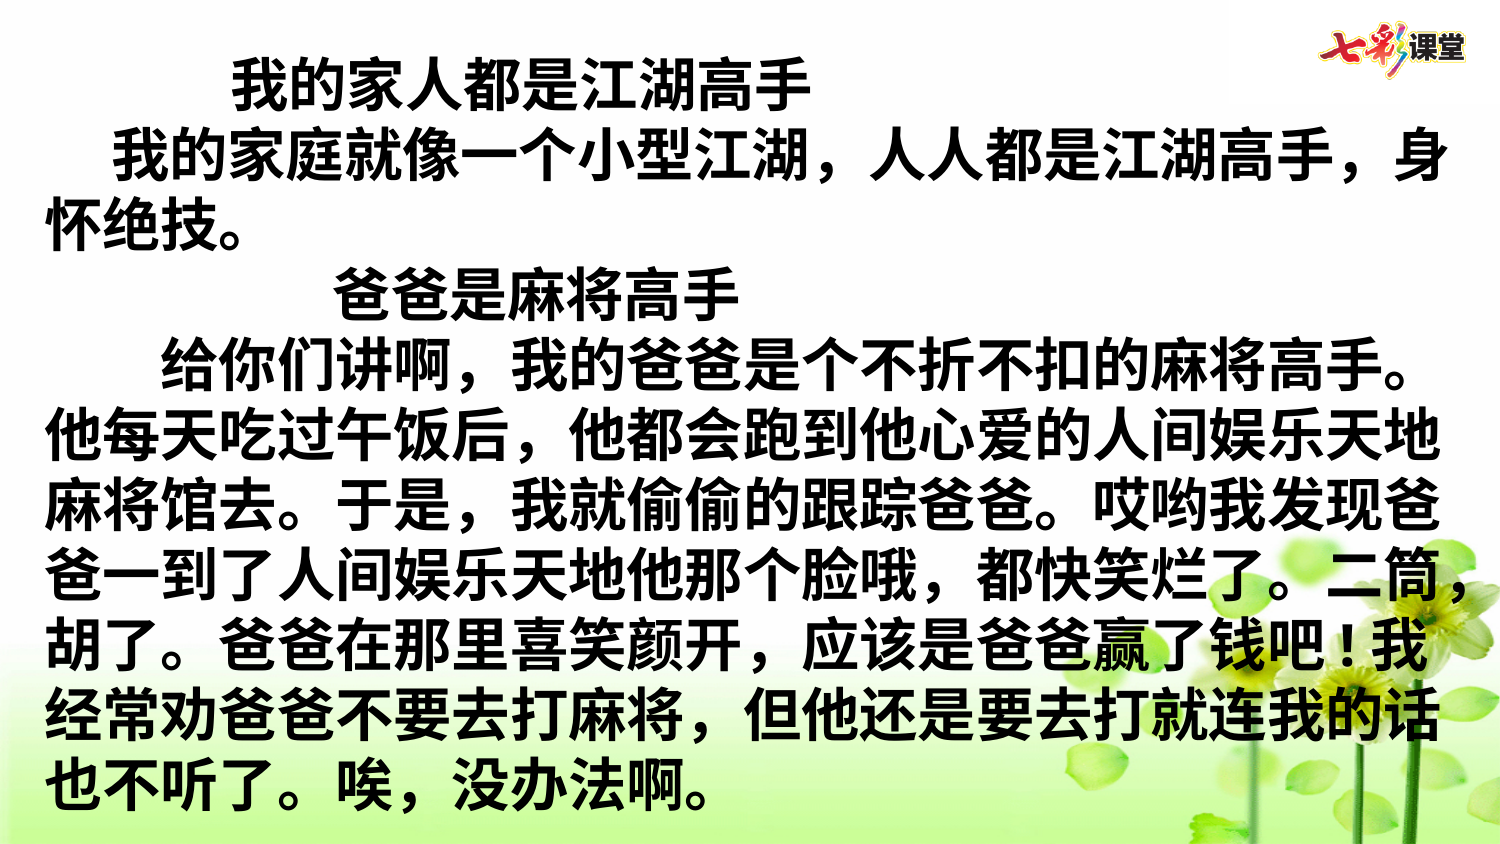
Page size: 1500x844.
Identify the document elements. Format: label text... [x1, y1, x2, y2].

text_box 我的家人都是江湖高手 我的家庭就像一个小型江湖，人人都是江湖高手，身怀绝技。 爸爸是麻将高手 给你们讲啊，我的爸爸是个不折不扣的麻将高手。他每天吃过午饭后，他都会跑到他心爱的人间娱乐天地麻将馆去。于是，我就偷偷的跟踪爸爸。哎哟我发现爸爸一到了人间娱乐天地他那个脸哦，都快笑烂了。二筒，胡了。爸爸在那里喜笑颜开，应该是爸爸赢了钱吧!我经常劝爸爸不要去打麻将，但他还是要去打就连我的话也不听了。唉，没办法啊。 [29, 40, 1500, 844]
picture [0, 0, 1500, 844]
